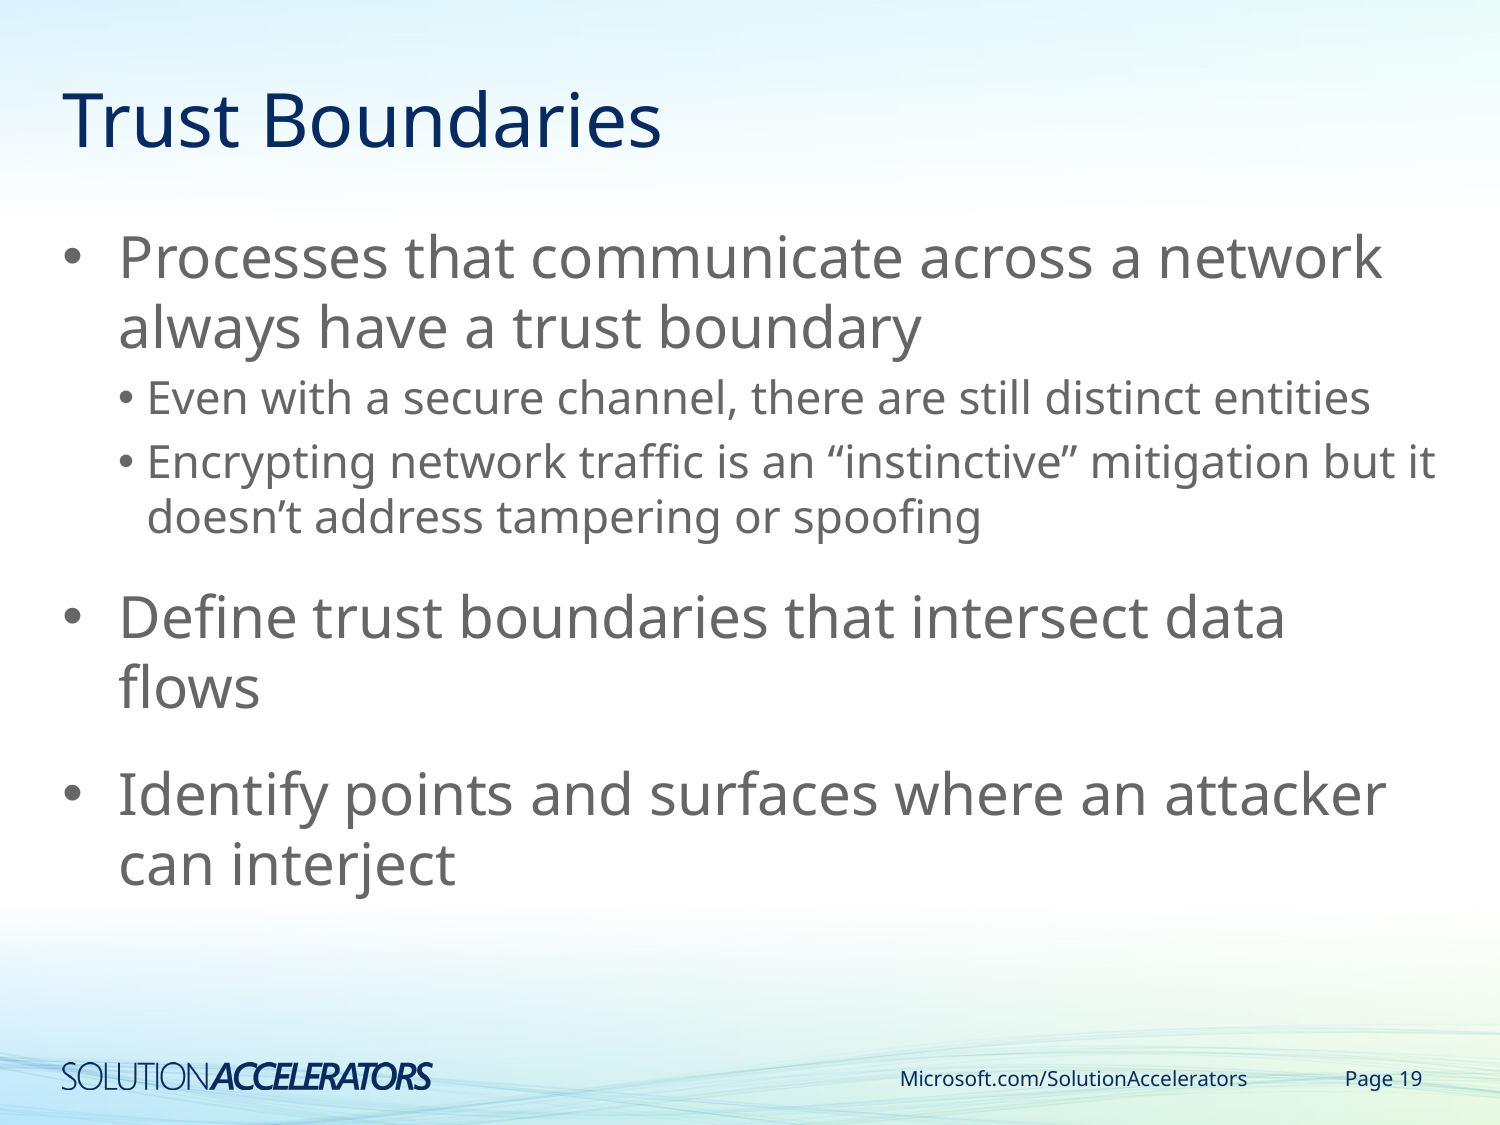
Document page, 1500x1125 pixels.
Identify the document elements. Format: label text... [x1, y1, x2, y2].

list Processes that communicate across a network always have a trust boundary Even with a secure channel, there are still distinct entities Encrypting network traffic is an “instinctive” mitigation but it doesn’t address tampering or spoofing Define trust boundaries that intersect data flows Identify points and surfaces where an attacker can interject [62, 220, 1438, 1025]
footer Microsoft.com/SolutionAccelerators [787, 1050, 1263, 1110]
slide_number Page 19 [1287, 1050, 1438, 1110]
picture [0, 0, 1500, 1125]
title Trust Boundaries [62, 37, 1438, 163]
